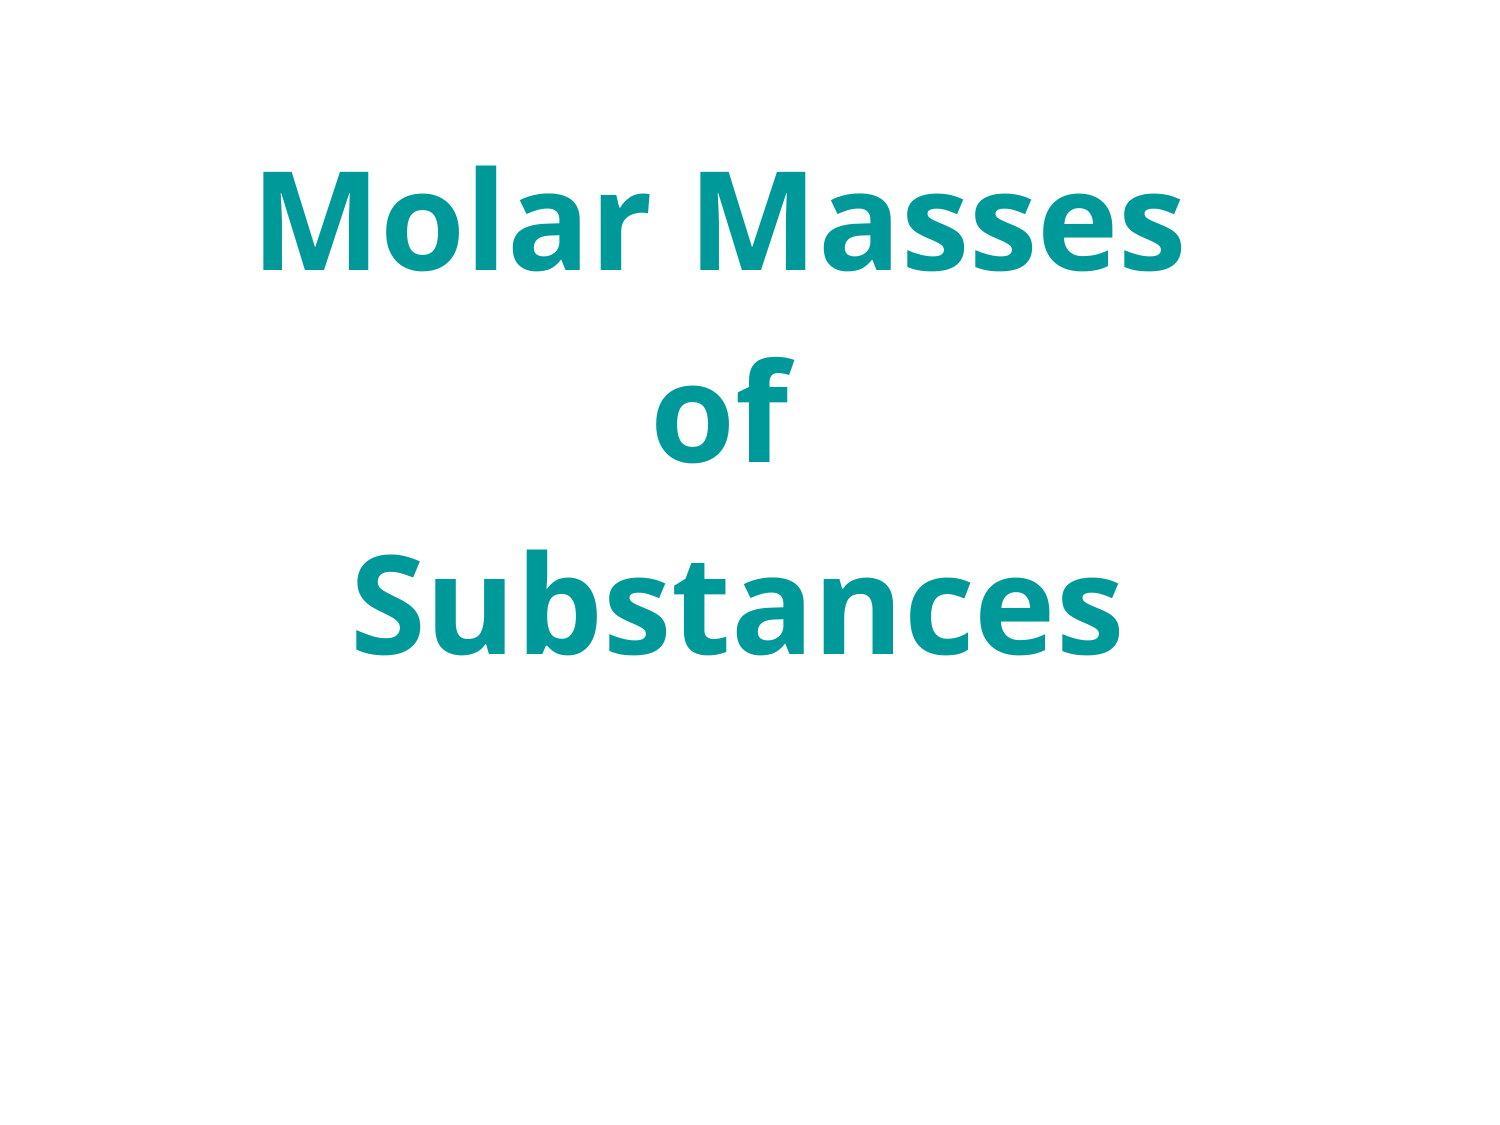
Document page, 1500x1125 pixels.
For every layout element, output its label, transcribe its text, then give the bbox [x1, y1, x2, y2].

list Molar Masses of Substances [62, 124, 1413, 868]
